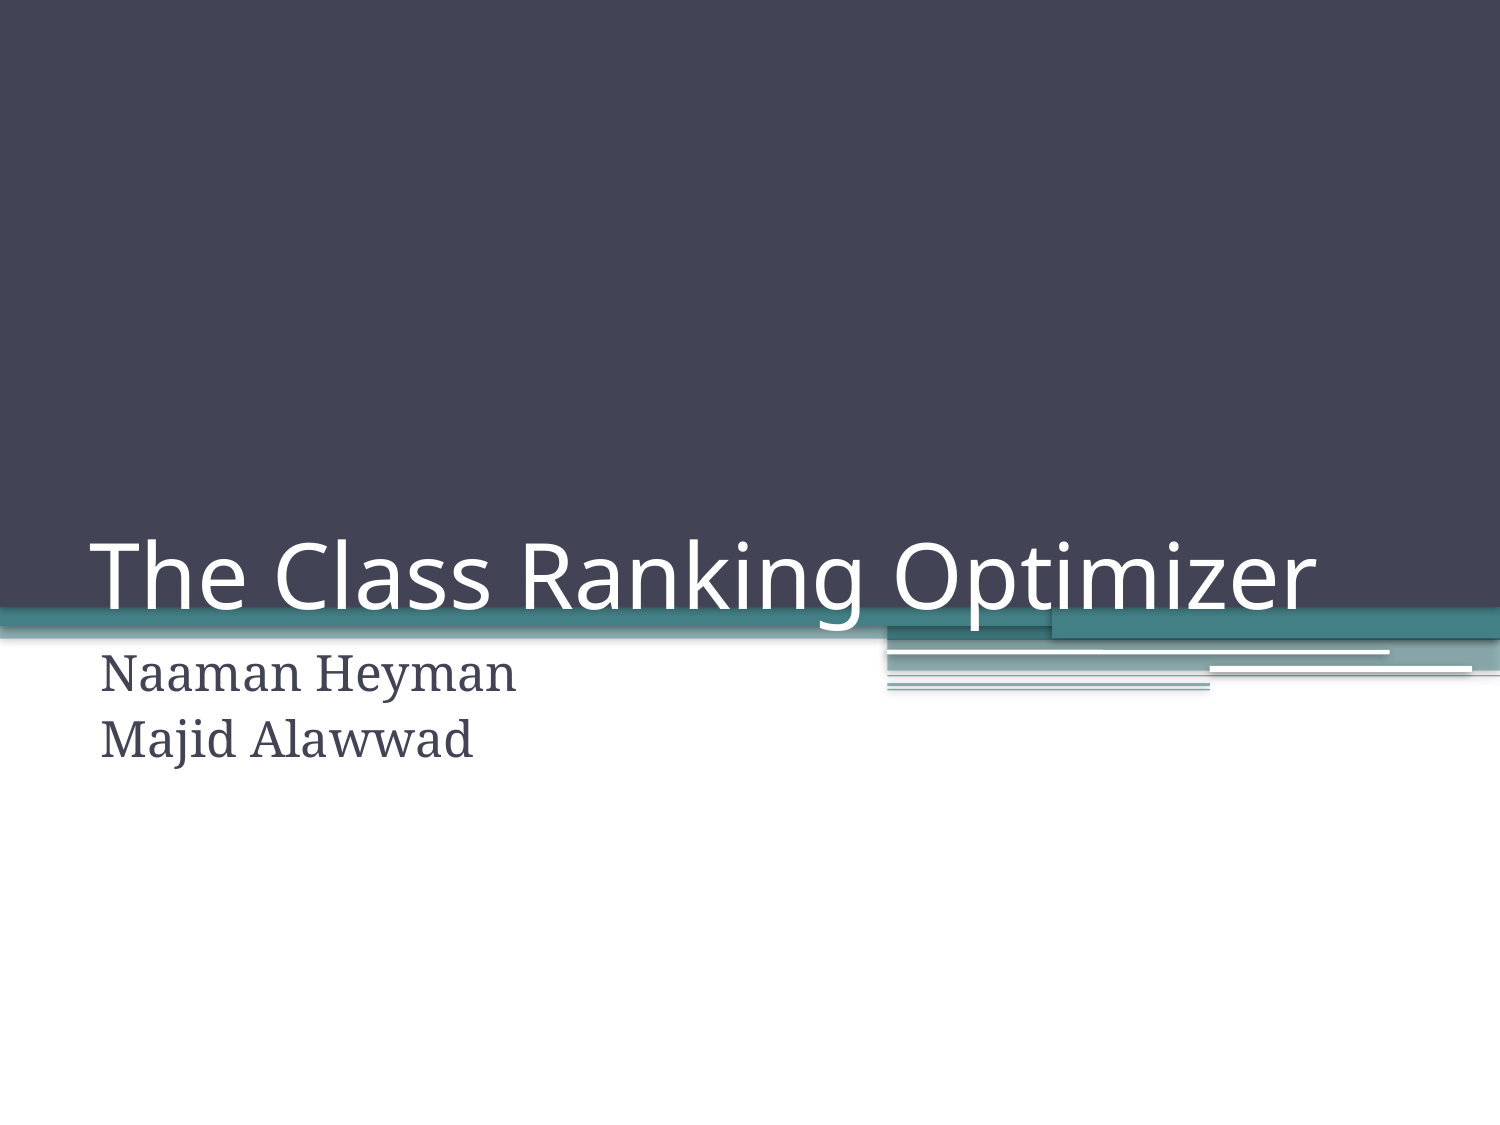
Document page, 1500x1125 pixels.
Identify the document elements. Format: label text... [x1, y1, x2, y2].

title The Class Ranking Optimizer [75, 394, 1463, 636]
subtitle Naaman Heyman Majid Alawwad [75, 633, 888, 922]
